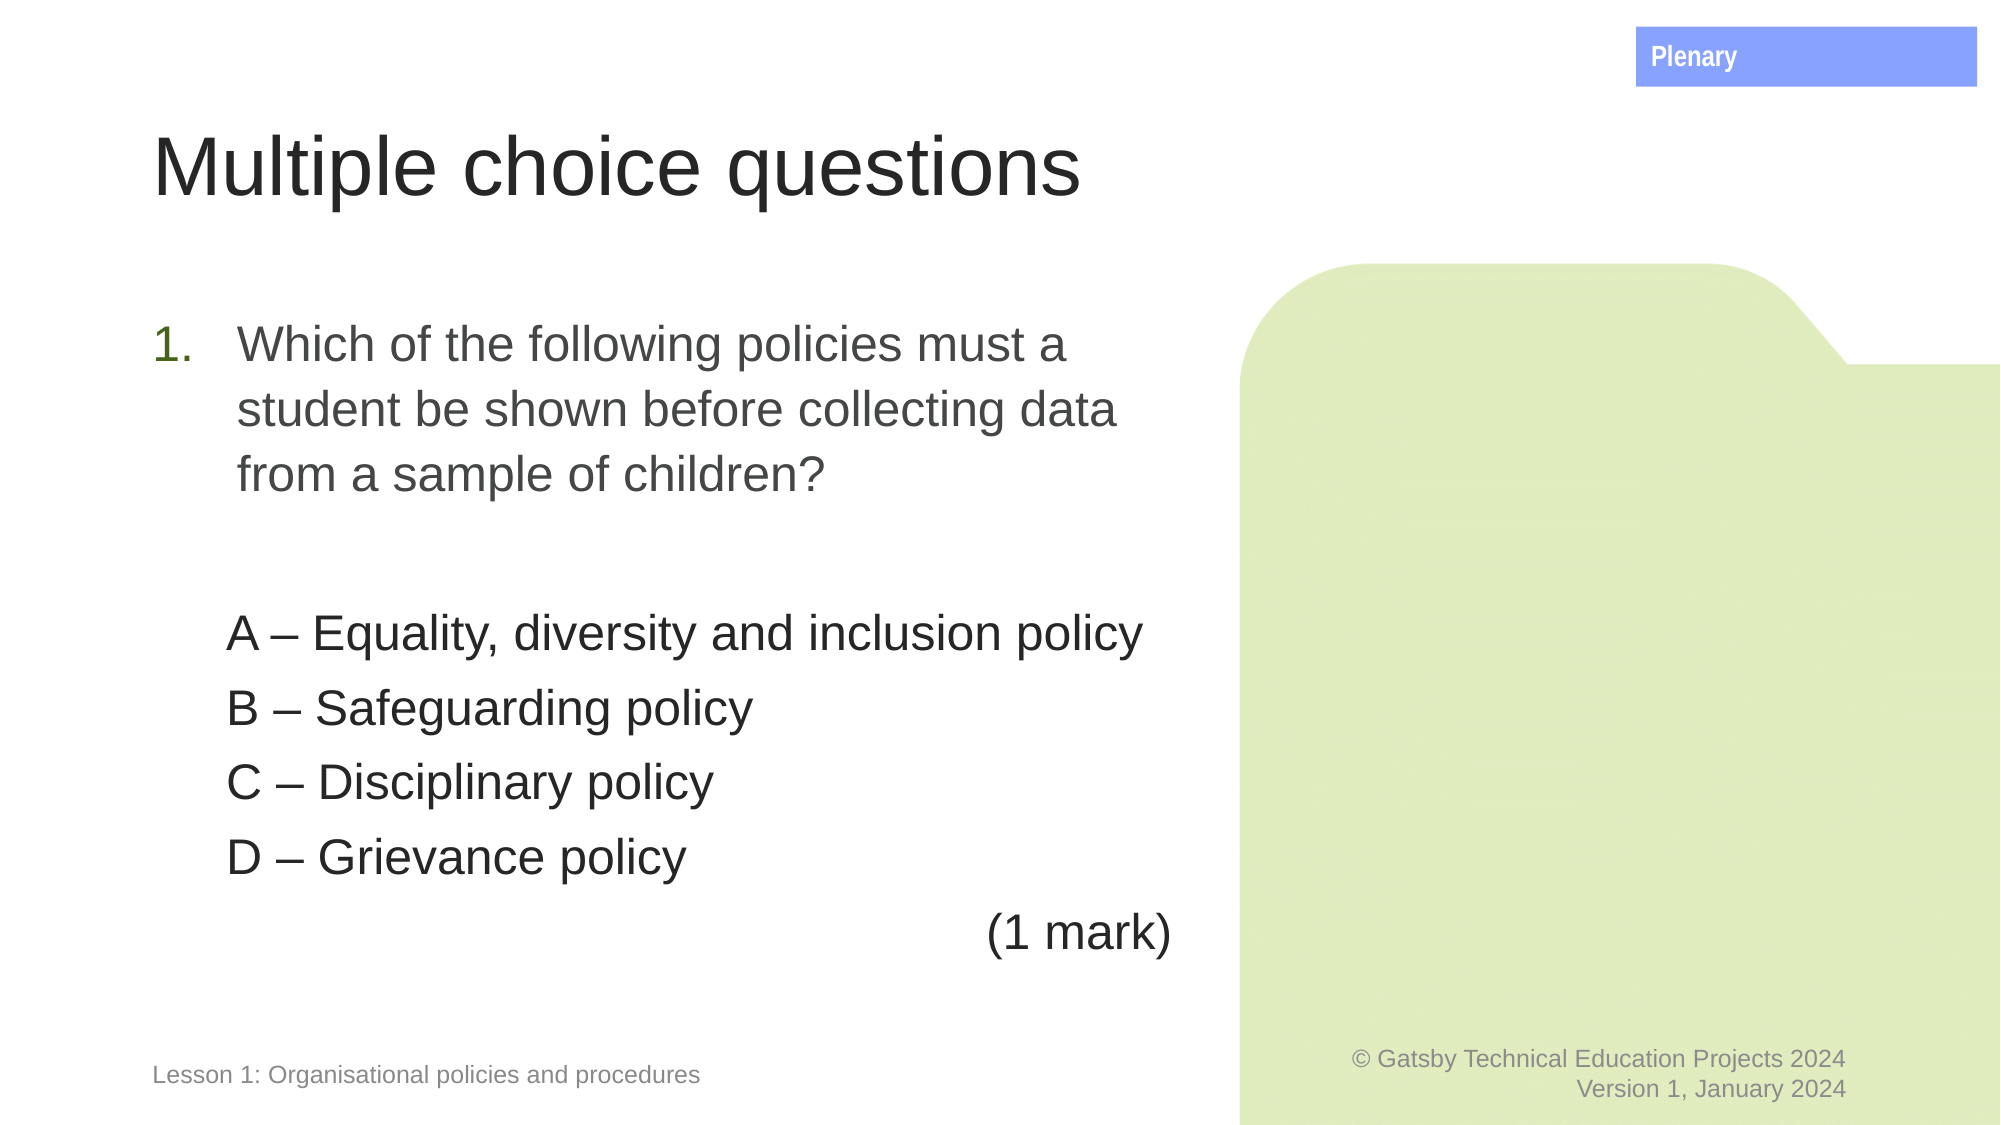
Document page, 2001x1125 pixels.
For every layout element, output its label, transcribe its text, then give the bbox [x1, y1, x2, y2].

list Plenary [1636, 26, 1978, 87]
list Which of the following policies must a student be shown before collecting data from a sample of children? A – Equality, diversity and inclusion policy B – Safeguarding policy C – Disciplinary policy D – Grievance policy (1 mark) [137, 299, 1188, 1014]
picture [1239, 0, 2000, 1125]
title Multiple choice questions [137, 59, 1863, 278]
list Lesson 1: Organisational policies and procedures [137, 1042, 829, 1103]
